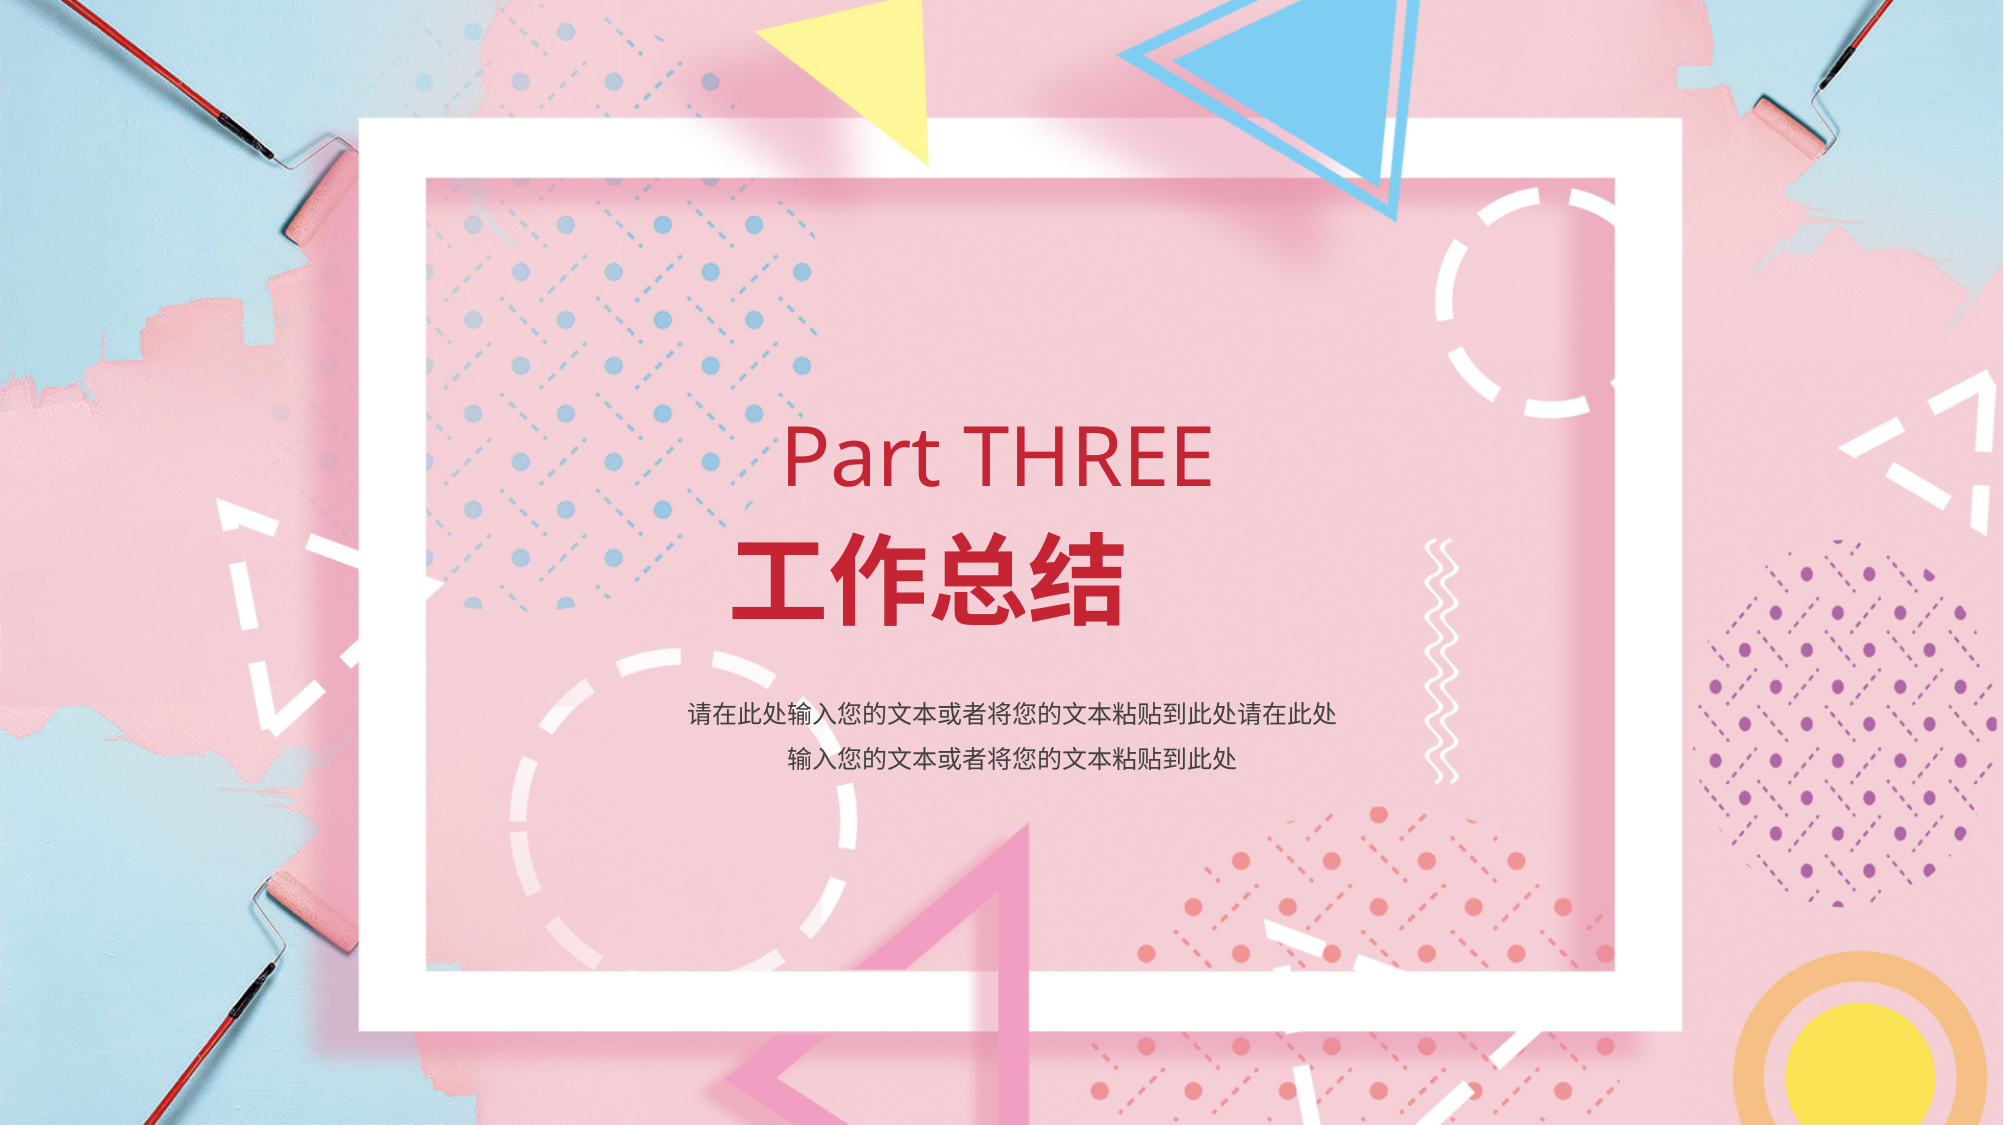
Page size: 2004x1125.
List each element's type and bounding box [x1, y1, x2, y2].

text_box [664, 395, 1361, 777]
picture [0, 0, 2004, 1125]
